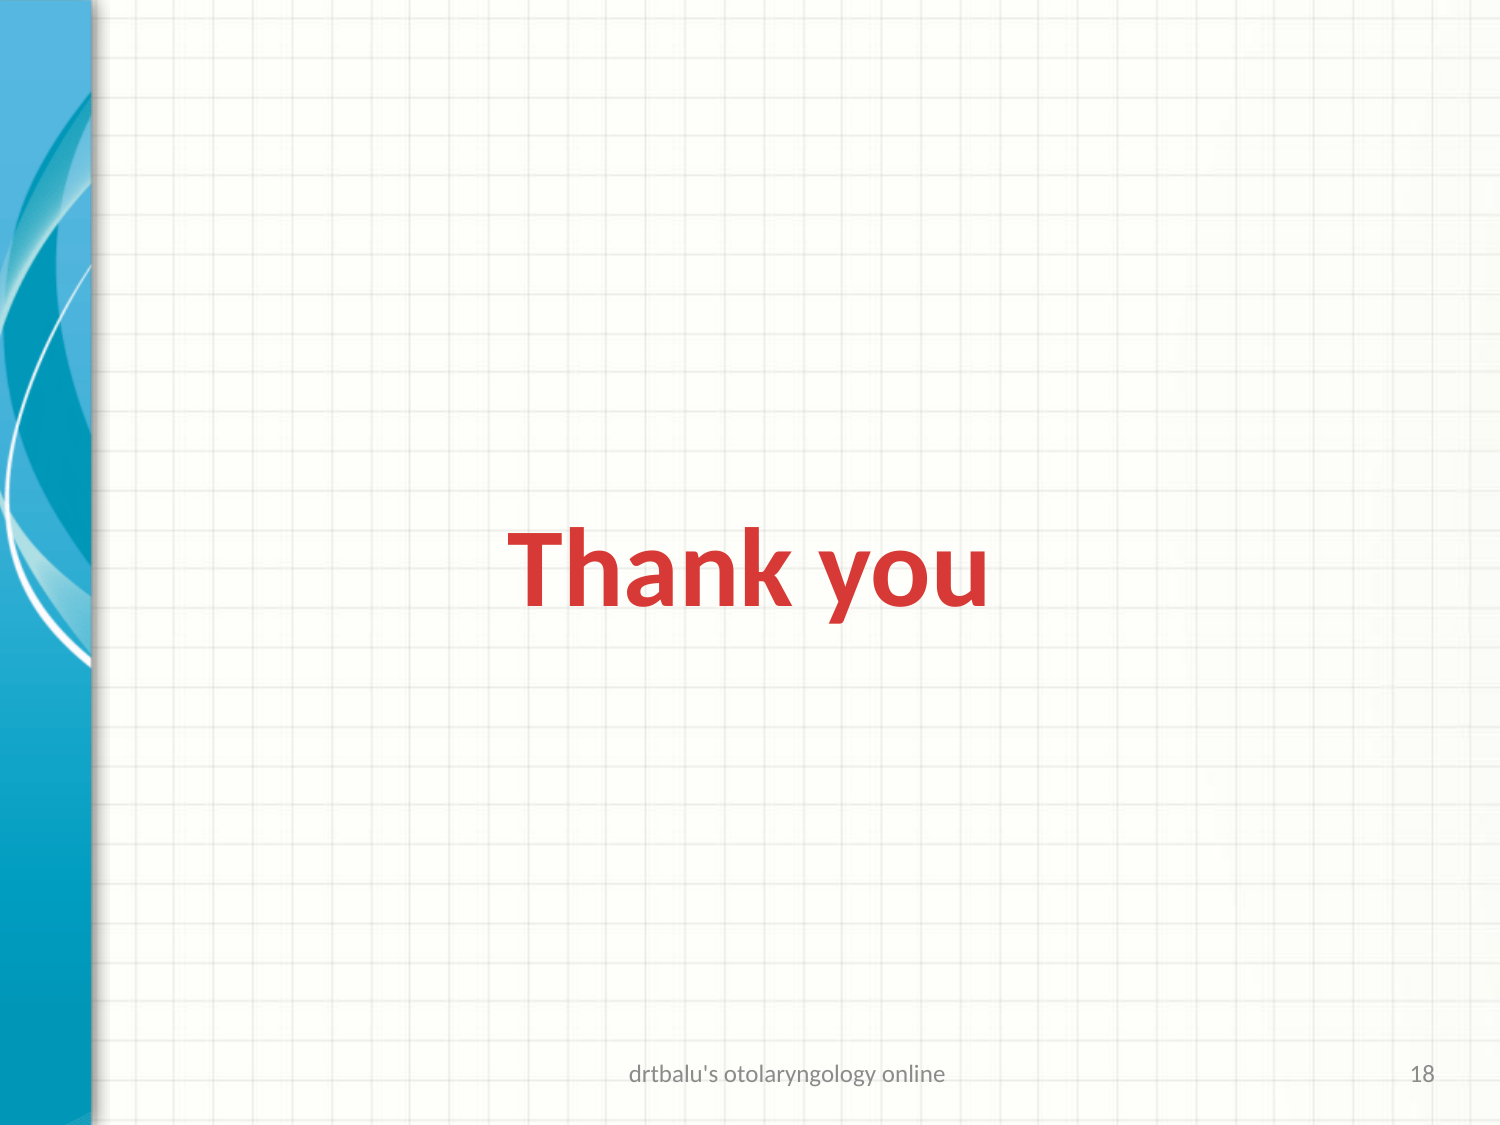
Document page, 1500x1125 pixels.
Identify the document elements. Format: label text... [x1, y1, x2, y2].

slide_number 18 [1100, 1042, 1450, 1103]
text_box Thank you [492, 486, 1008, 637]
picture [0, 0, 1500, 1125]
footer drtbalu's otolaryngology online [549, 1042, 1025, 1103]
